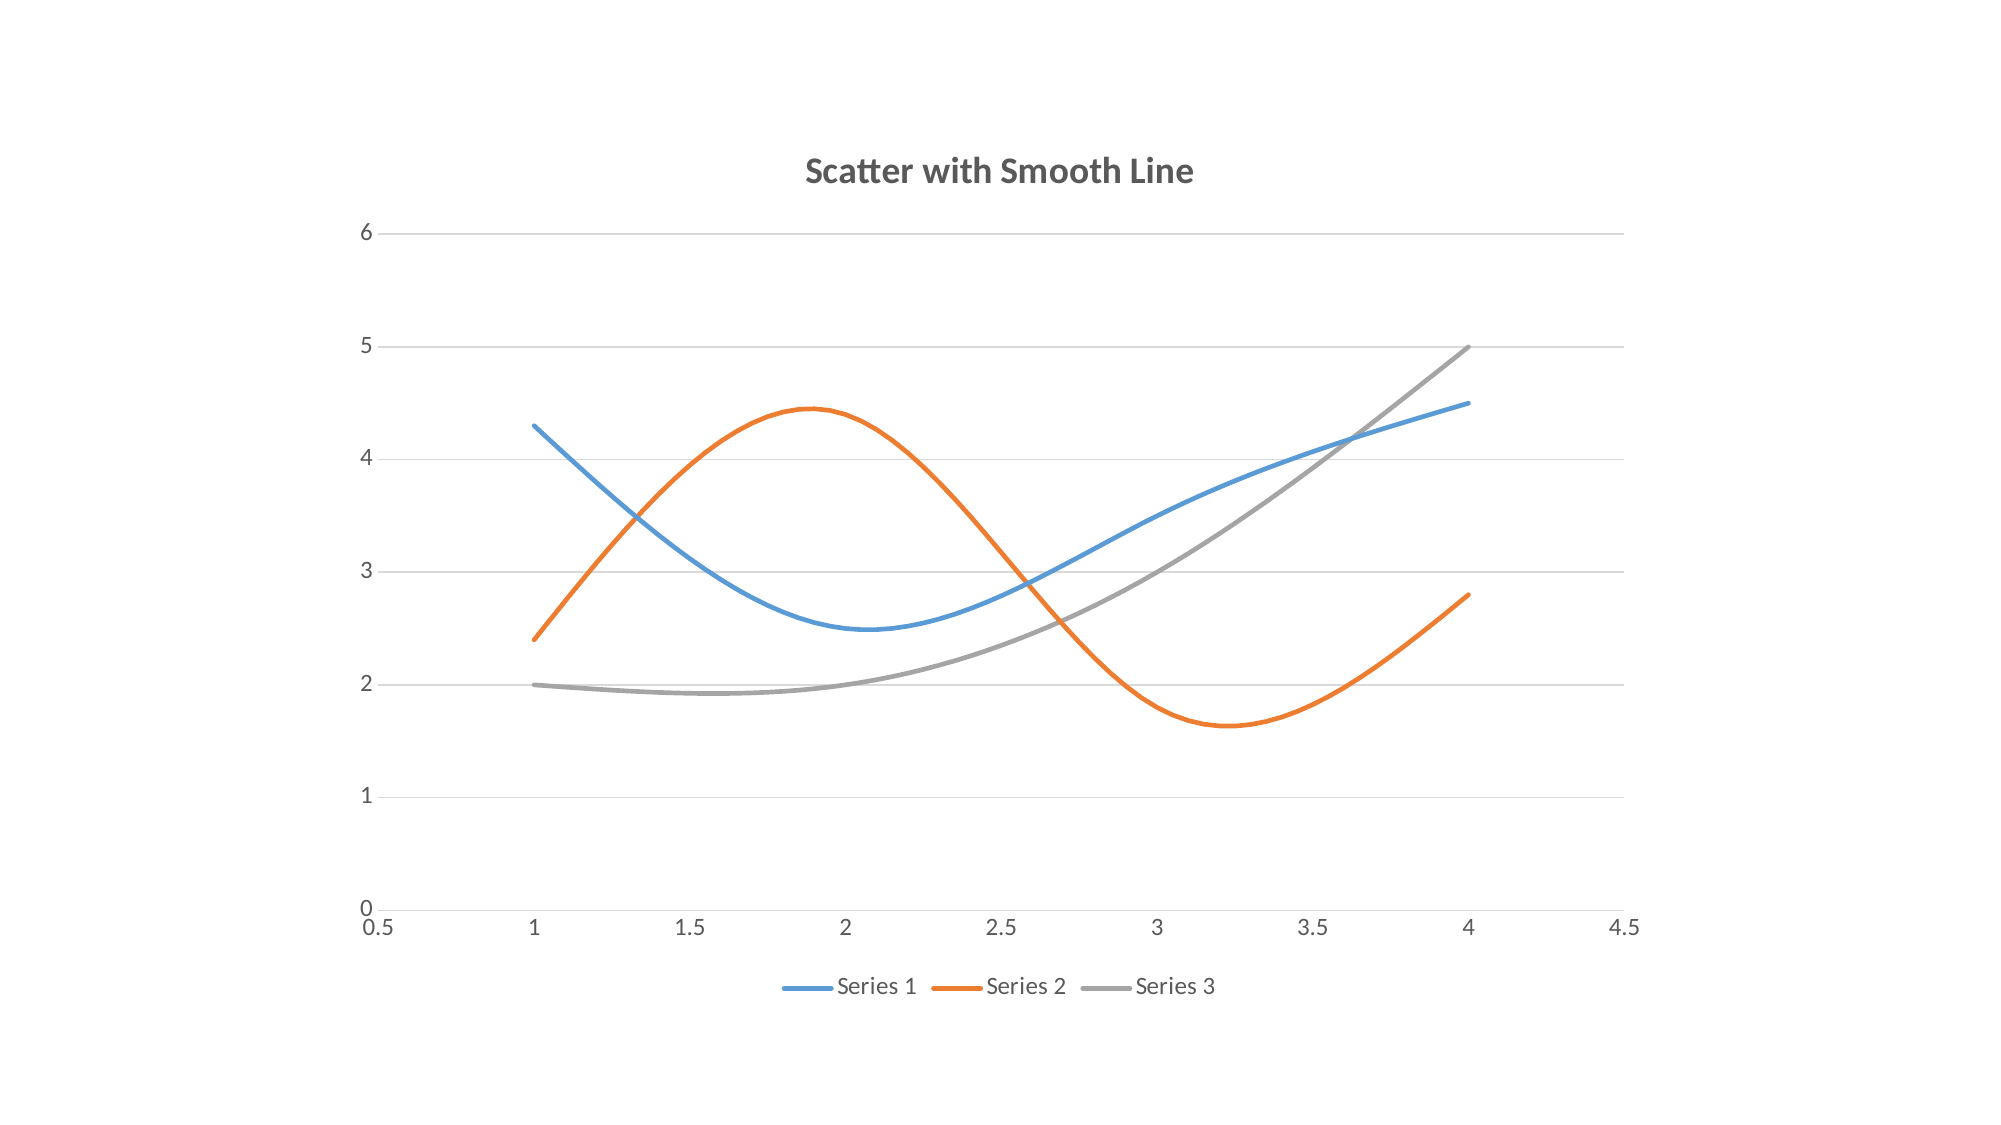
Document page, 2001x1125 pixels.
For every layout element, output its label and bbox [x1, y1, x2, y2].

chart [333, 117, 1667, 1007]
